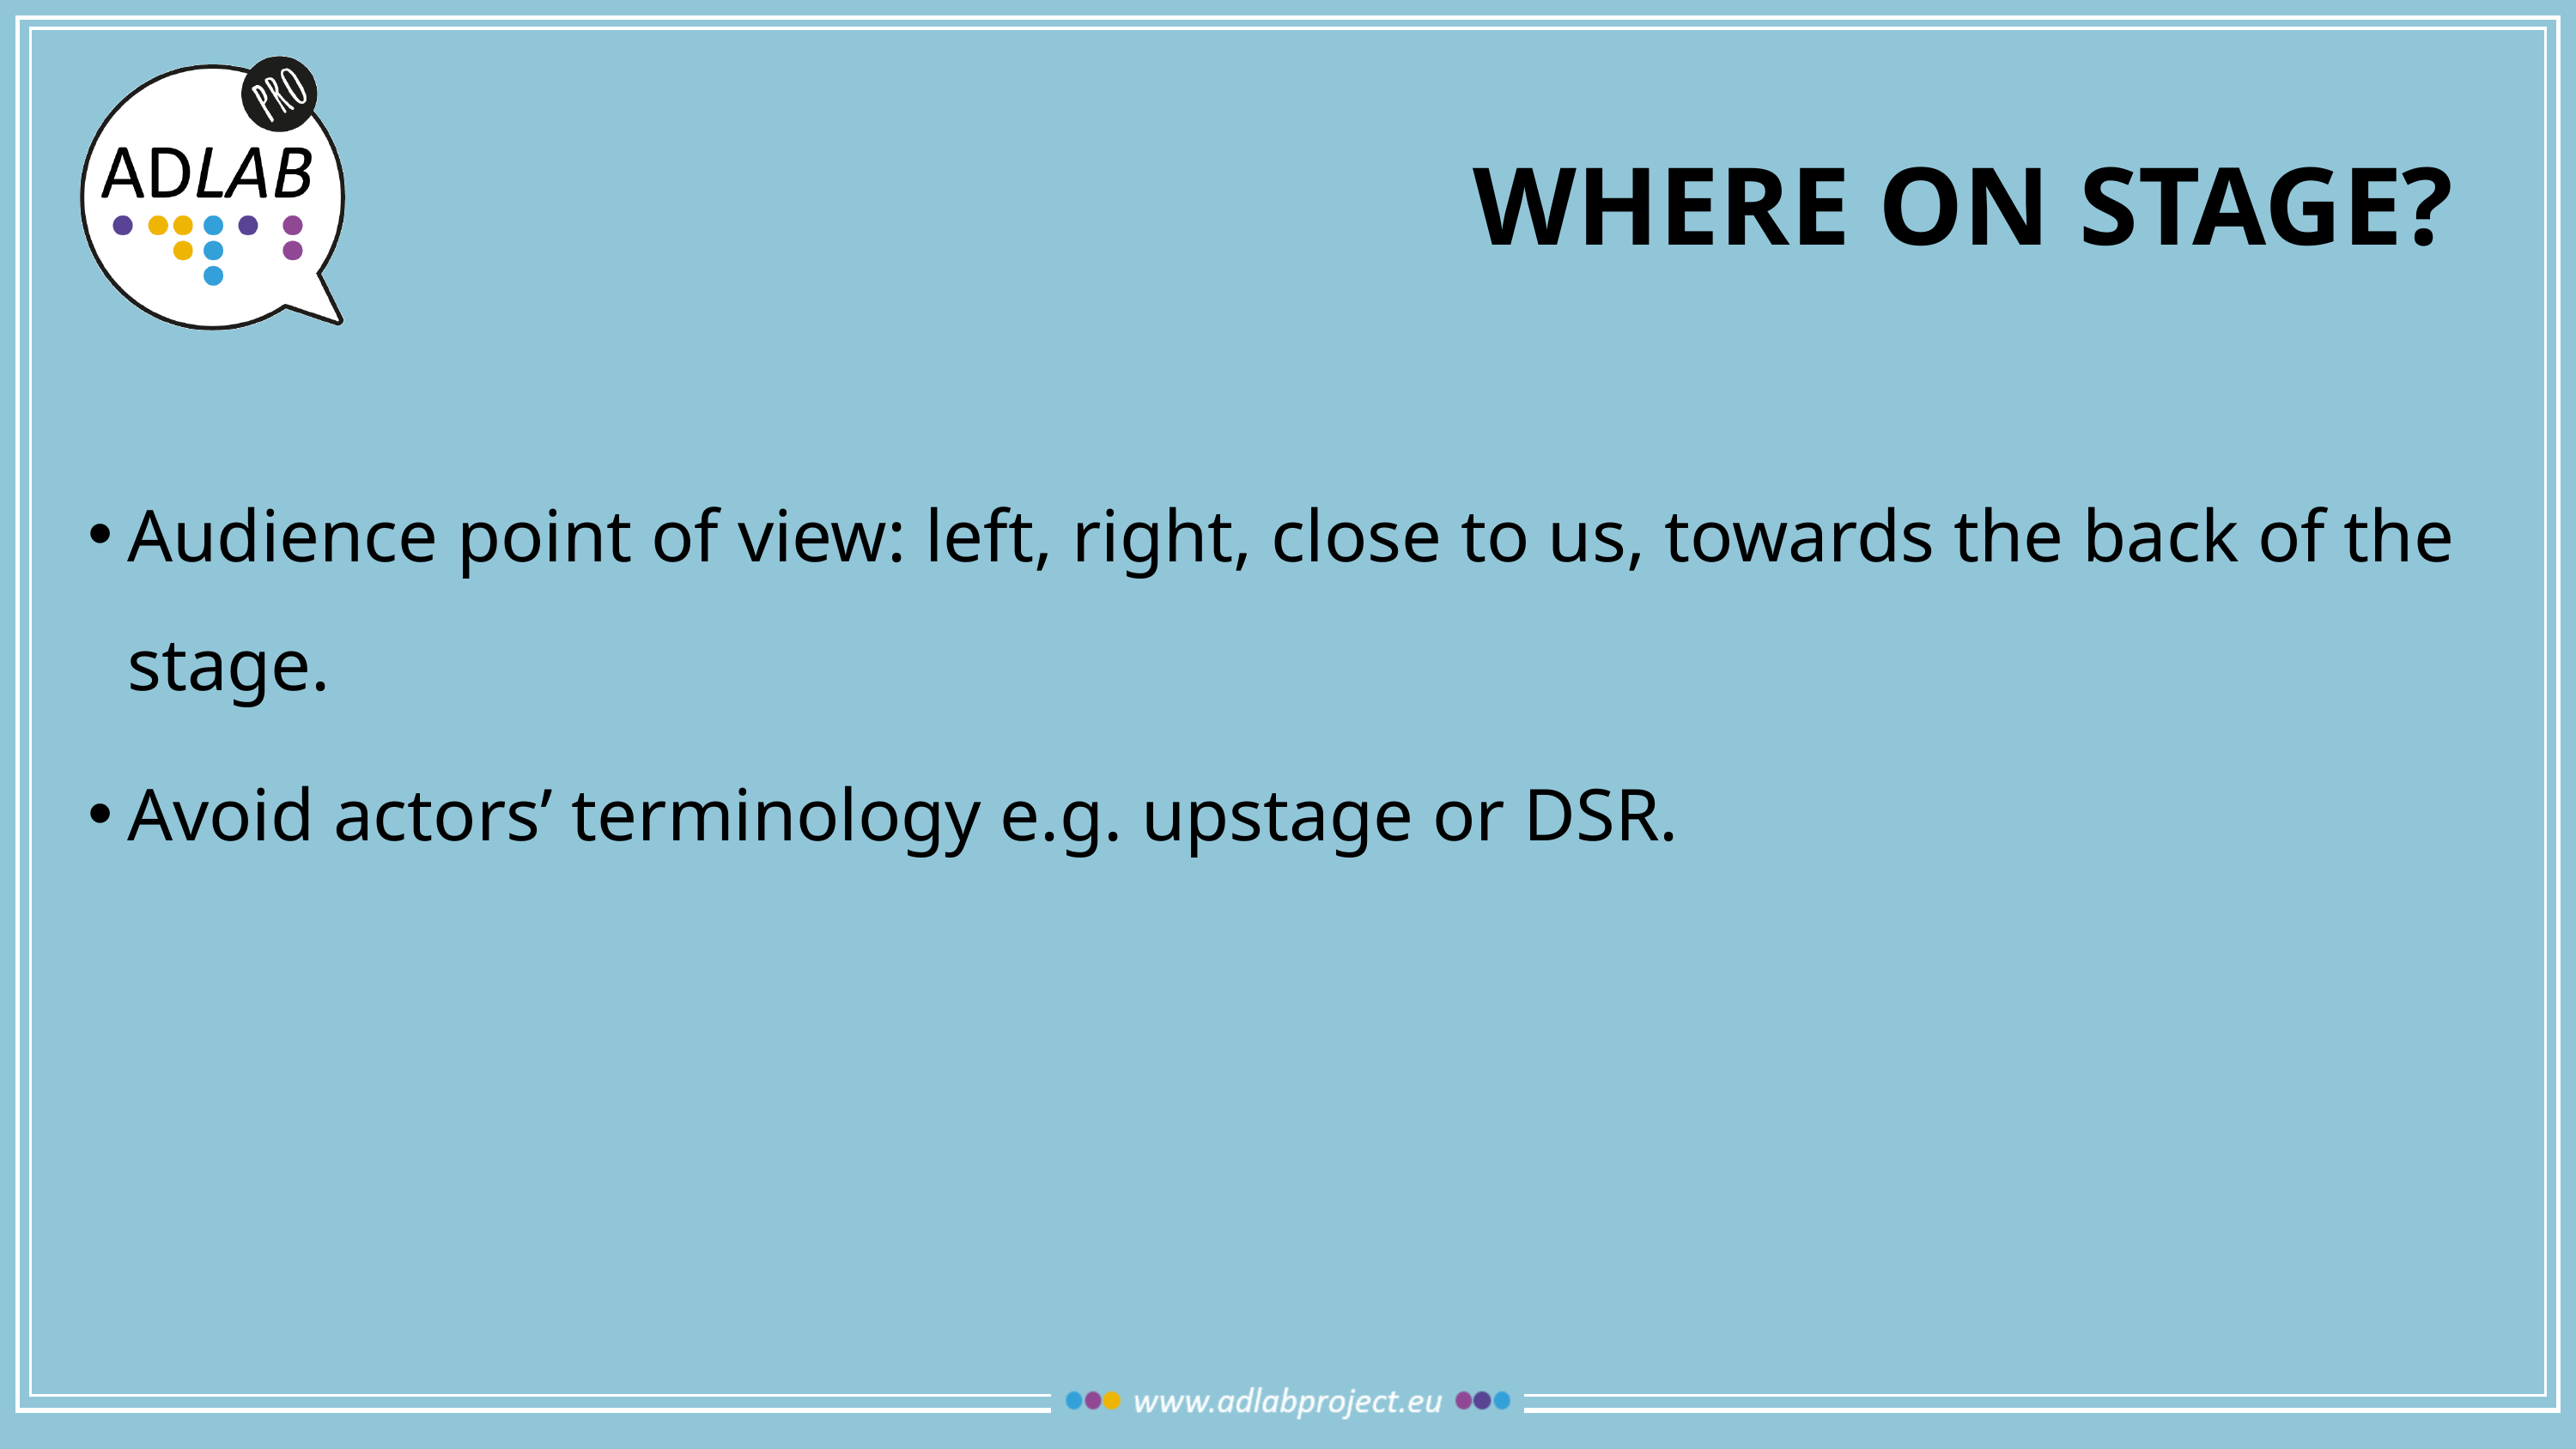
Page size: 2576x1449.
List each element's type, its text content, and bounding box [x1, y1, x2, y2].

title Where on stage? [384, 70, 2467, 351]
list Audience point of view: left, right, close to us, towards the back of the stage. Avoid actors’ terminology e.g. upstage or DSR. [75, 440, 2501, 1122]
picture [1051, 1378, 1524, 1429]
picture [72, 49, 353, 330]
